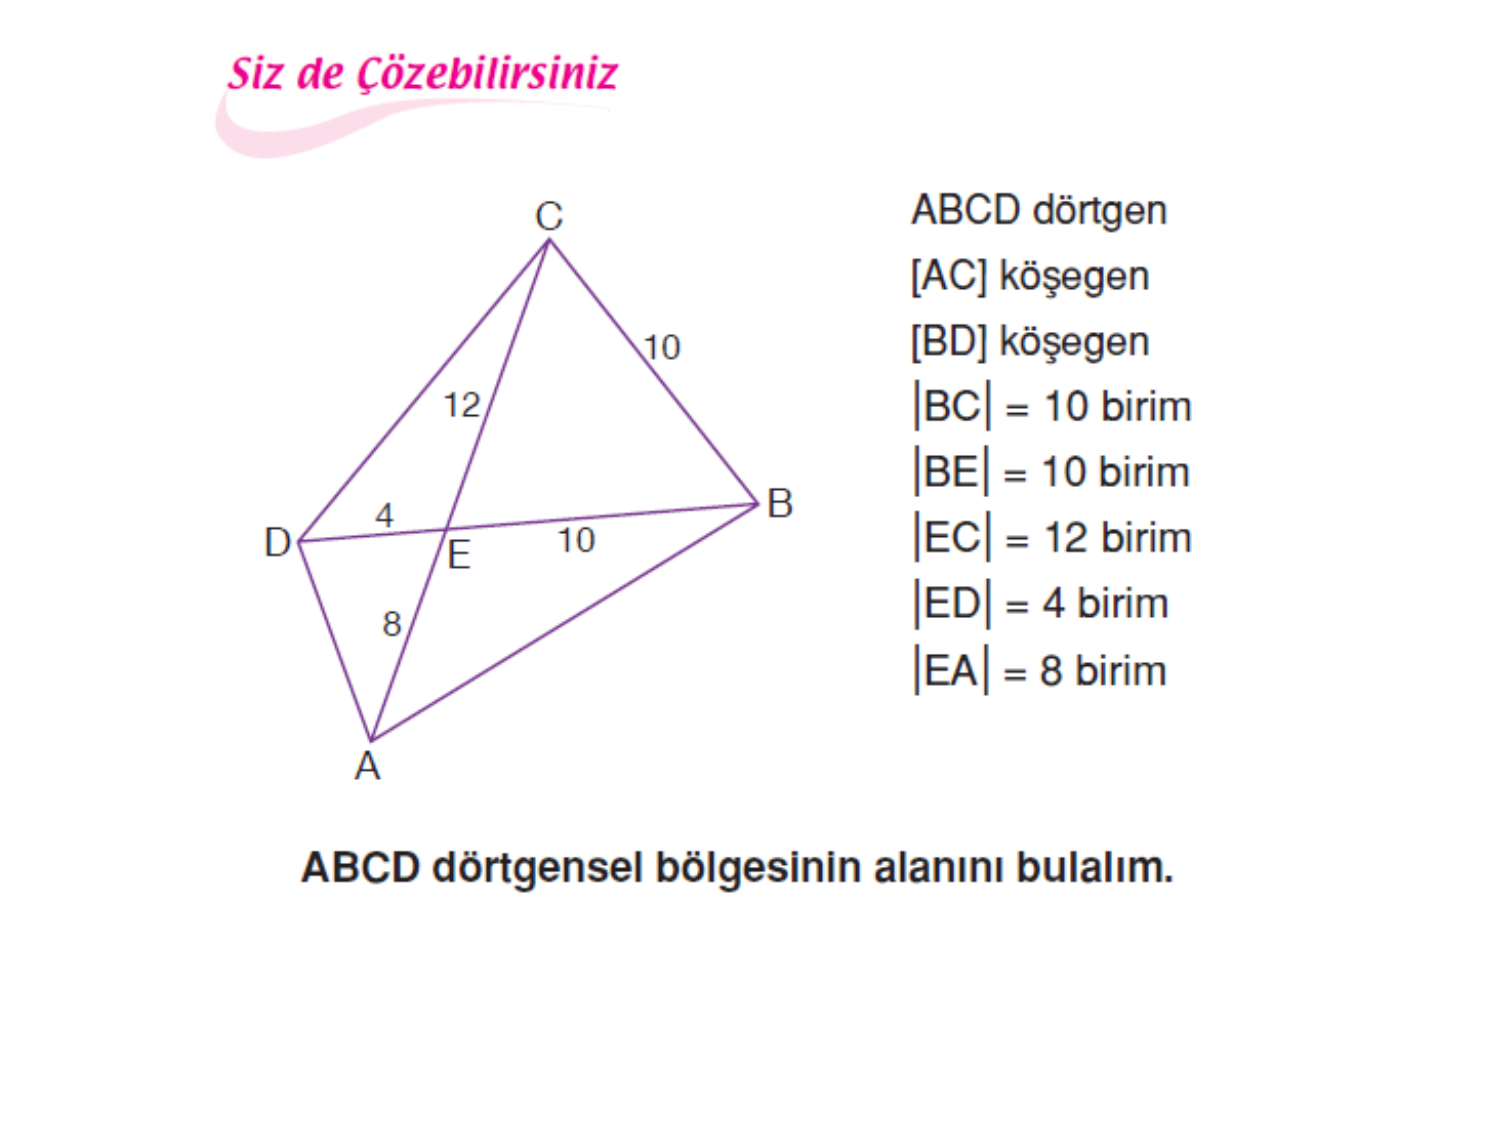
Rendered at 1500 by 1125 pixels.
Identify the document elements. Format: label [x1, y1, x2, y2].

picture [206, 42, 1231, 906]
